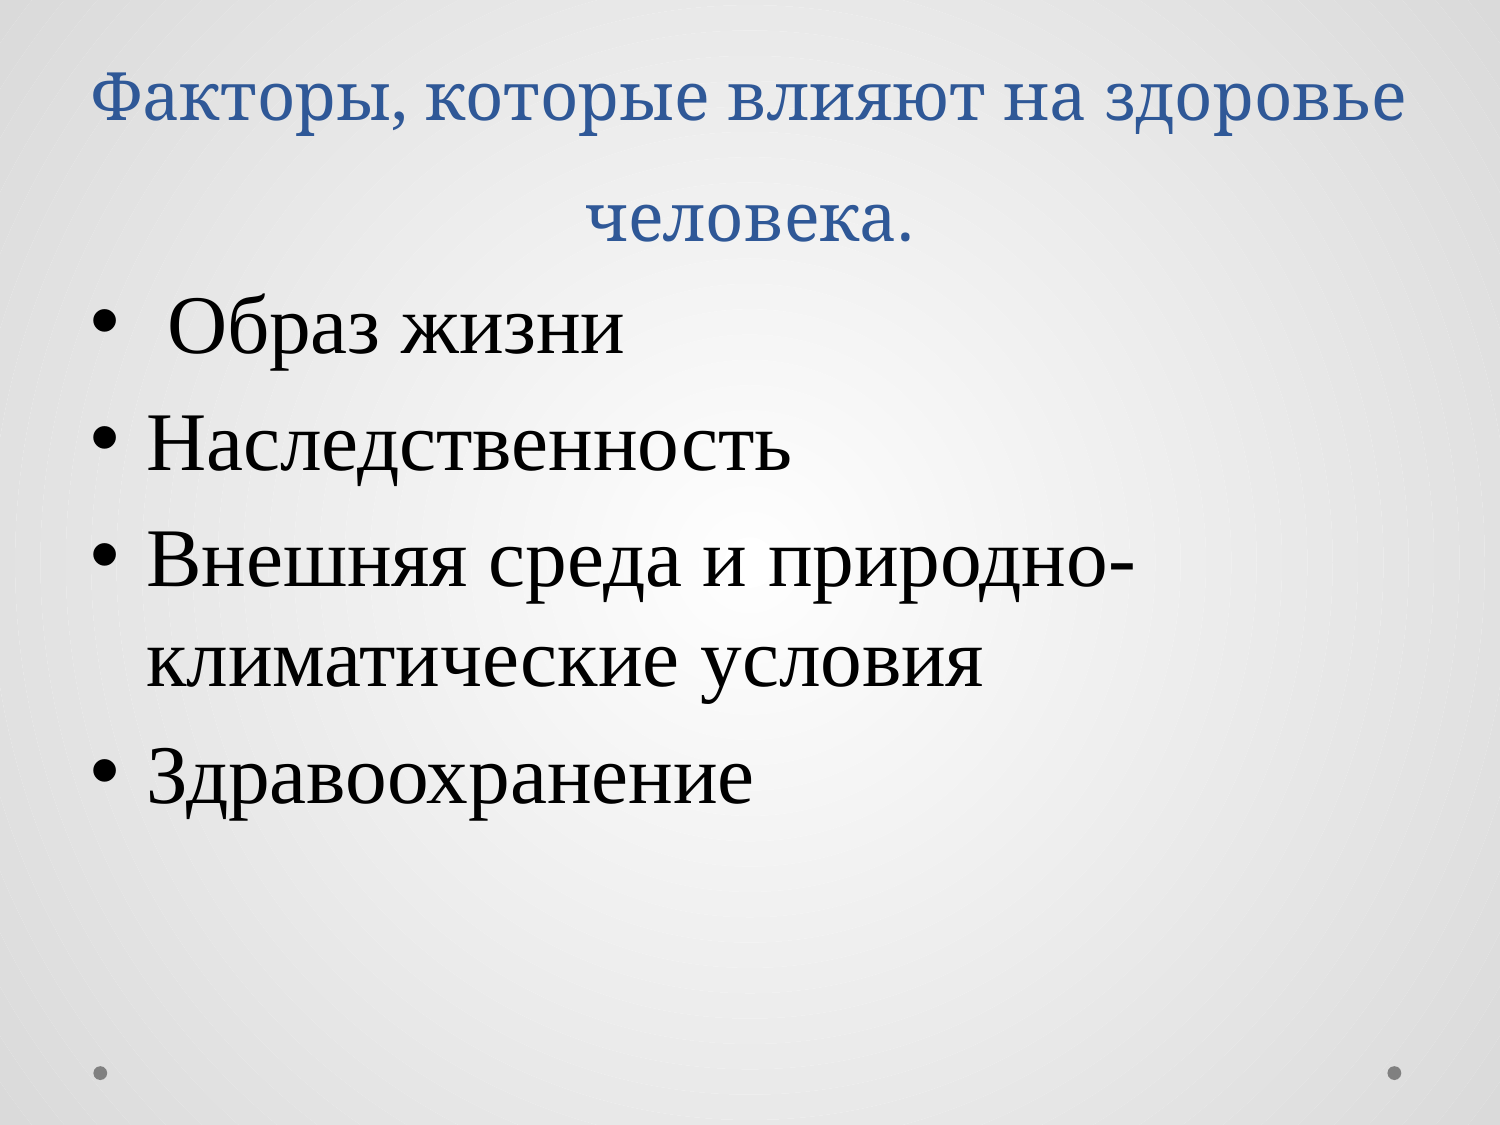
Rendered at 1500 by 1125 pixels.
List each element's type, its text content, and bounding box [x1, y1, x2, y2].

title Факторы, которые влияют на здоровье человека. [75, 0, 1425, 262]
list Образ жизни Наследственность Внешняя среда и природно-климатические условия Здравоохранение [75, 262, 1425, 1005]
